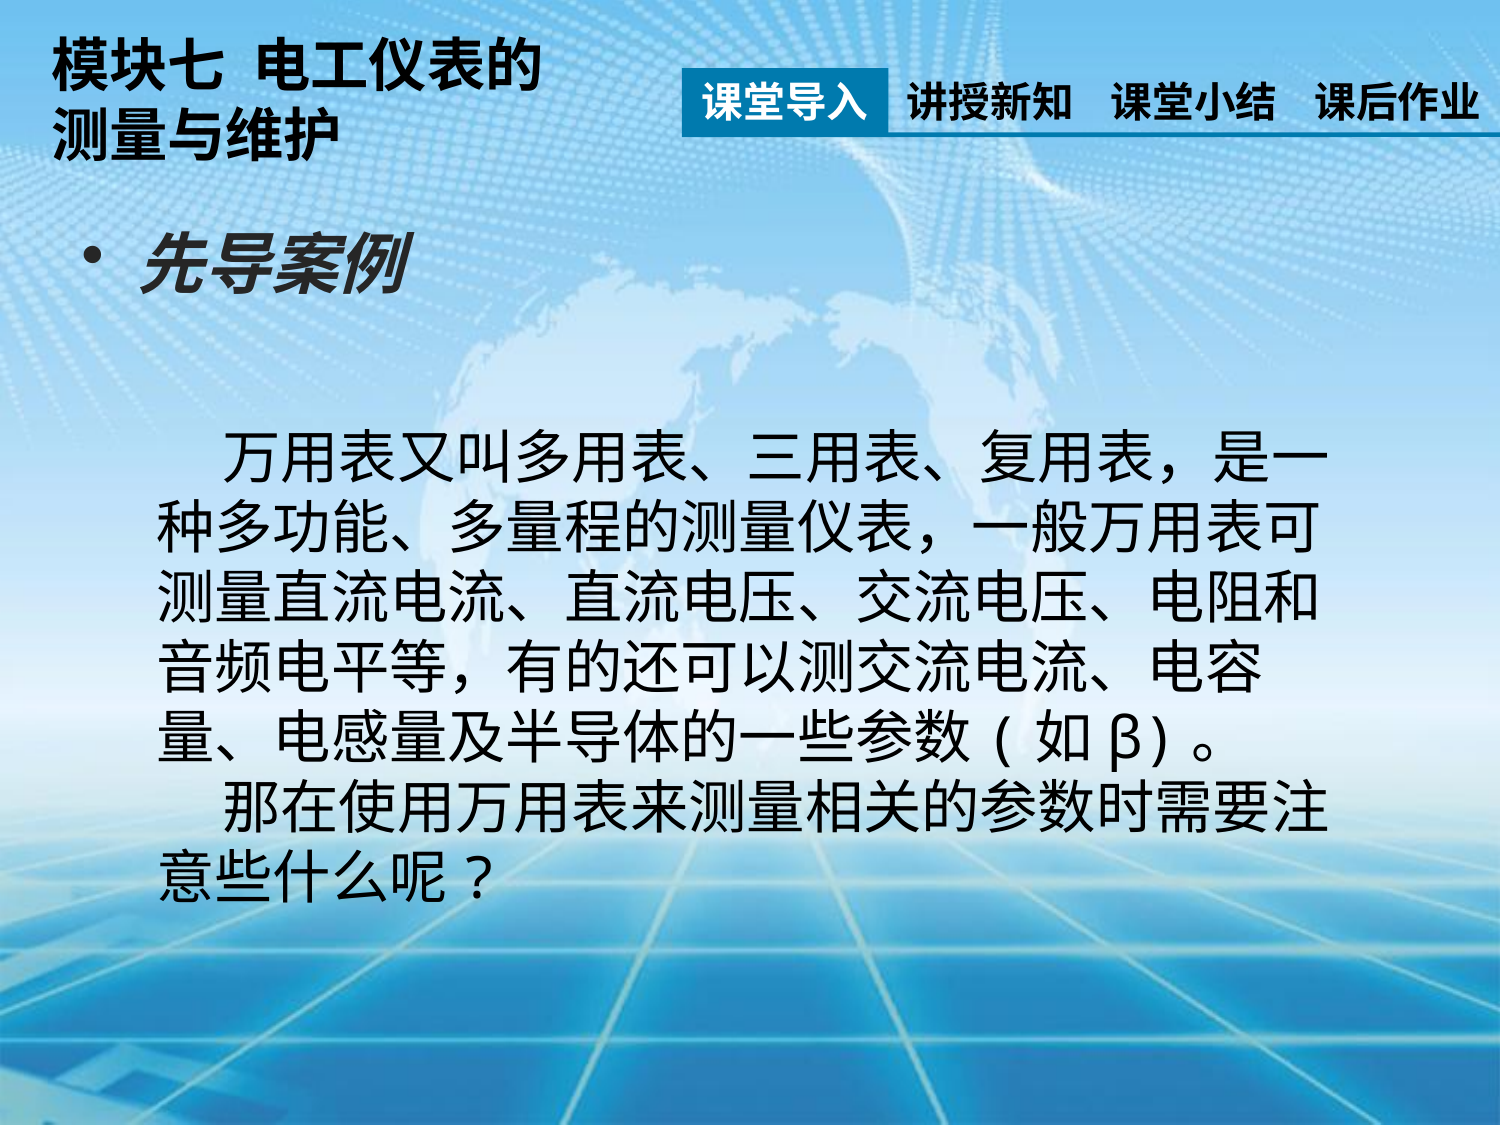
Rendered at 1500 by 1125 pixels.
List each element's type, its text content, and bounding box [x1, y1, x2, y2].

text_box 先导案例 [66, 214, 1417, 321]
text_box 模块七 电工仪表的 测量与维护 [36, 21, 591, 176]
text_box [681, 67, 1500, 135]
picture [0, 0, 1500, 1125]
text_box 万用表又叫多用表、三用表、复用表，是一种多功能、多量程的测量仪表，一般万用表可测量直流电流、直流电压、交流电压、电阻和音频电平等，有的还可以测交流电流、电容量、电感量及半导体的一些参数(如β)。 那在使用万用表来测量相关的参数时需要注意些什么呢? [141, 412, 1368, 918]
